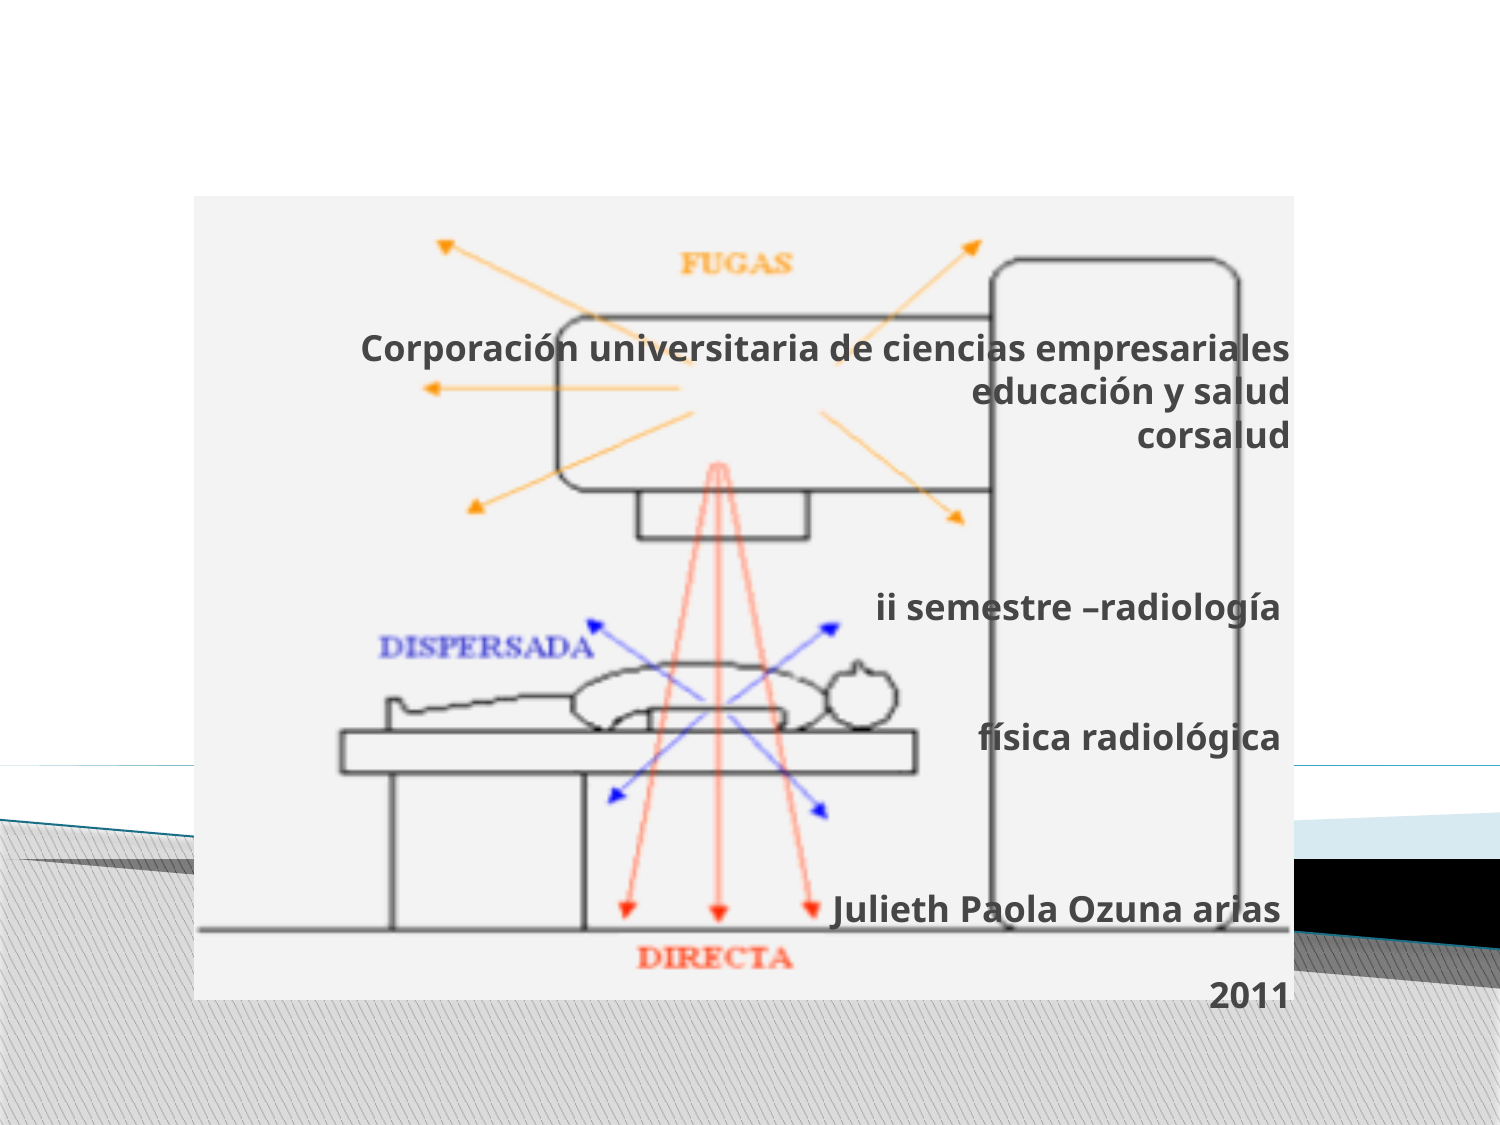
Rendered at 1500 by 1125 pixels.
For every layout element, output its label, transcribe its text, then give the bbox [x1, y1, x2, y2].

picture [0, 195, 1294, 1000]
picture [1306, 934, 1500, 989]
title Corporación universitaria de ciencias empresariales educación y salud corsalud ii semestre –radiología física radiológica Julieth Paola Ozuna arias 2011 [194, 227, 1306, 1024]
